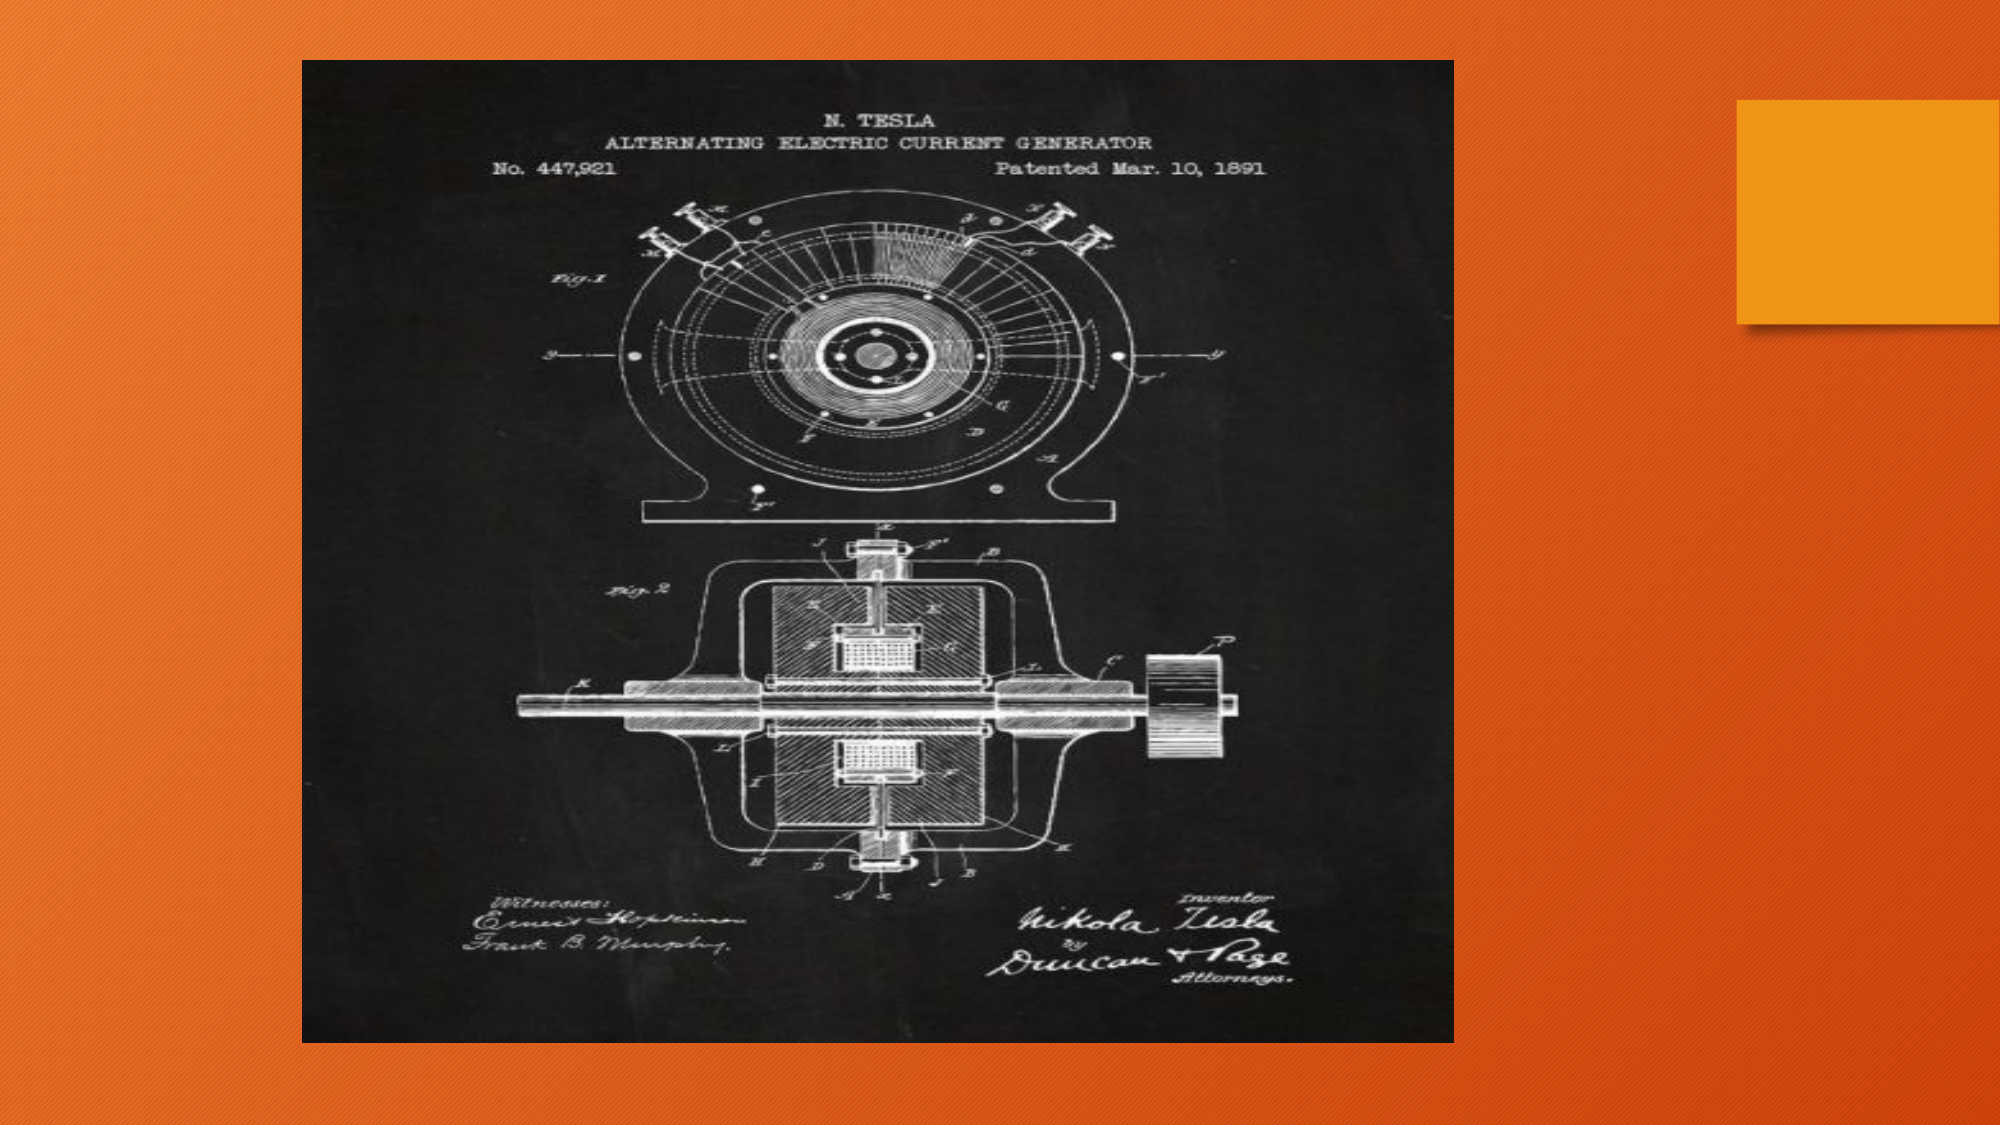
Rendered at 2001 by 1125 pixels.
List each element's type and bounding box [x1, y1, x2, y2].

picture [302, 60, 1454, 1044]
picture [1736, 325, 2000, 347]
